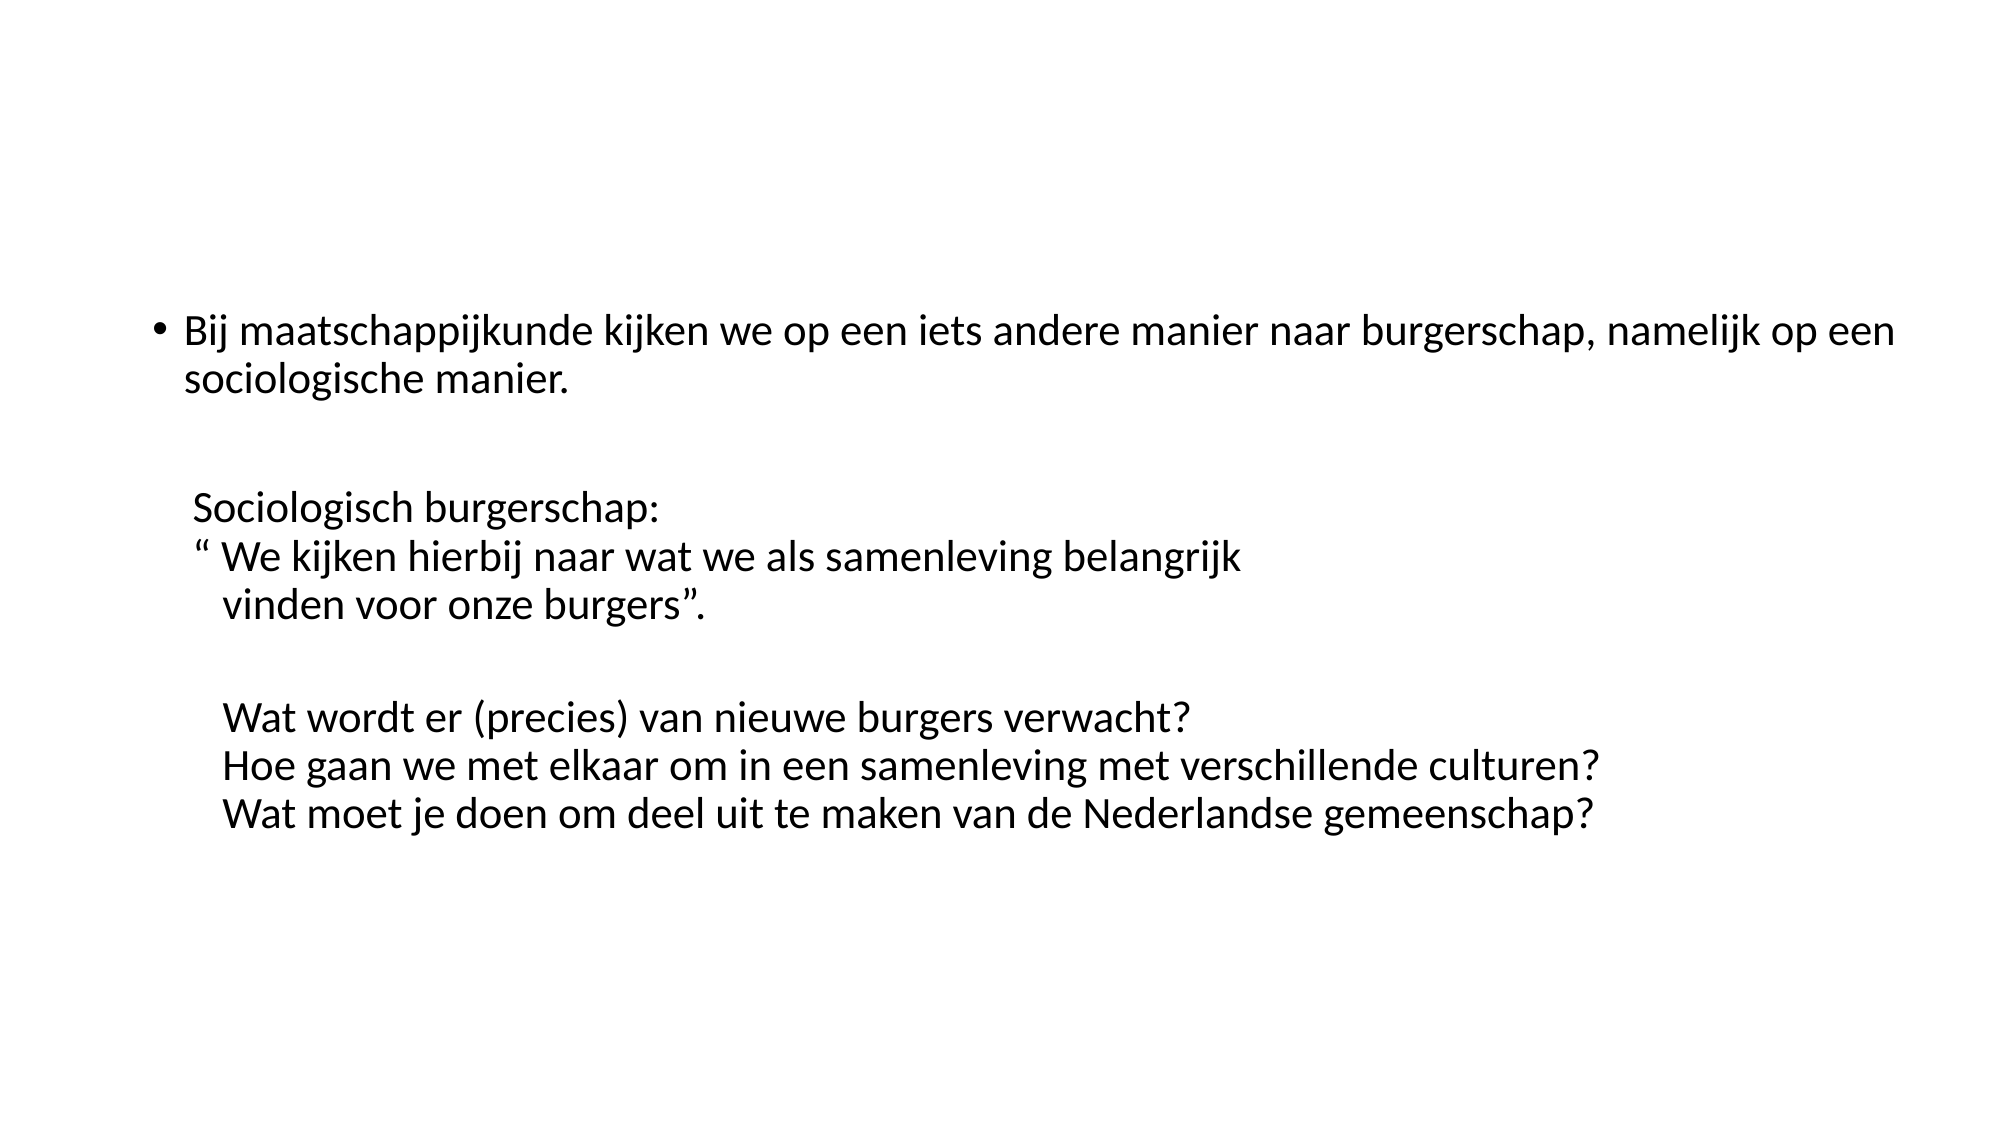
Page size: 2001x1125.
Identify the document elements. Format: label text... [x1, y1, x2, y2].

list Bij maatschappijkunde kijken we op een iets andere manier naar burgerschap, namelijk op een sociologische manier. Sociologisch burgerschap: “ We kijken hierbij naar wat we als samenleving belangrijk vinden voor onze burgers”. Wat wordt er (precies) van nieuwe burgers verwacht? Hoe gaan we met elkaar om in een samenleving met verschillende culturen? Wat moet je doen om deel uit te maken van de Nederlandse gemeenschap? [137, 299, 1975, 1014]
